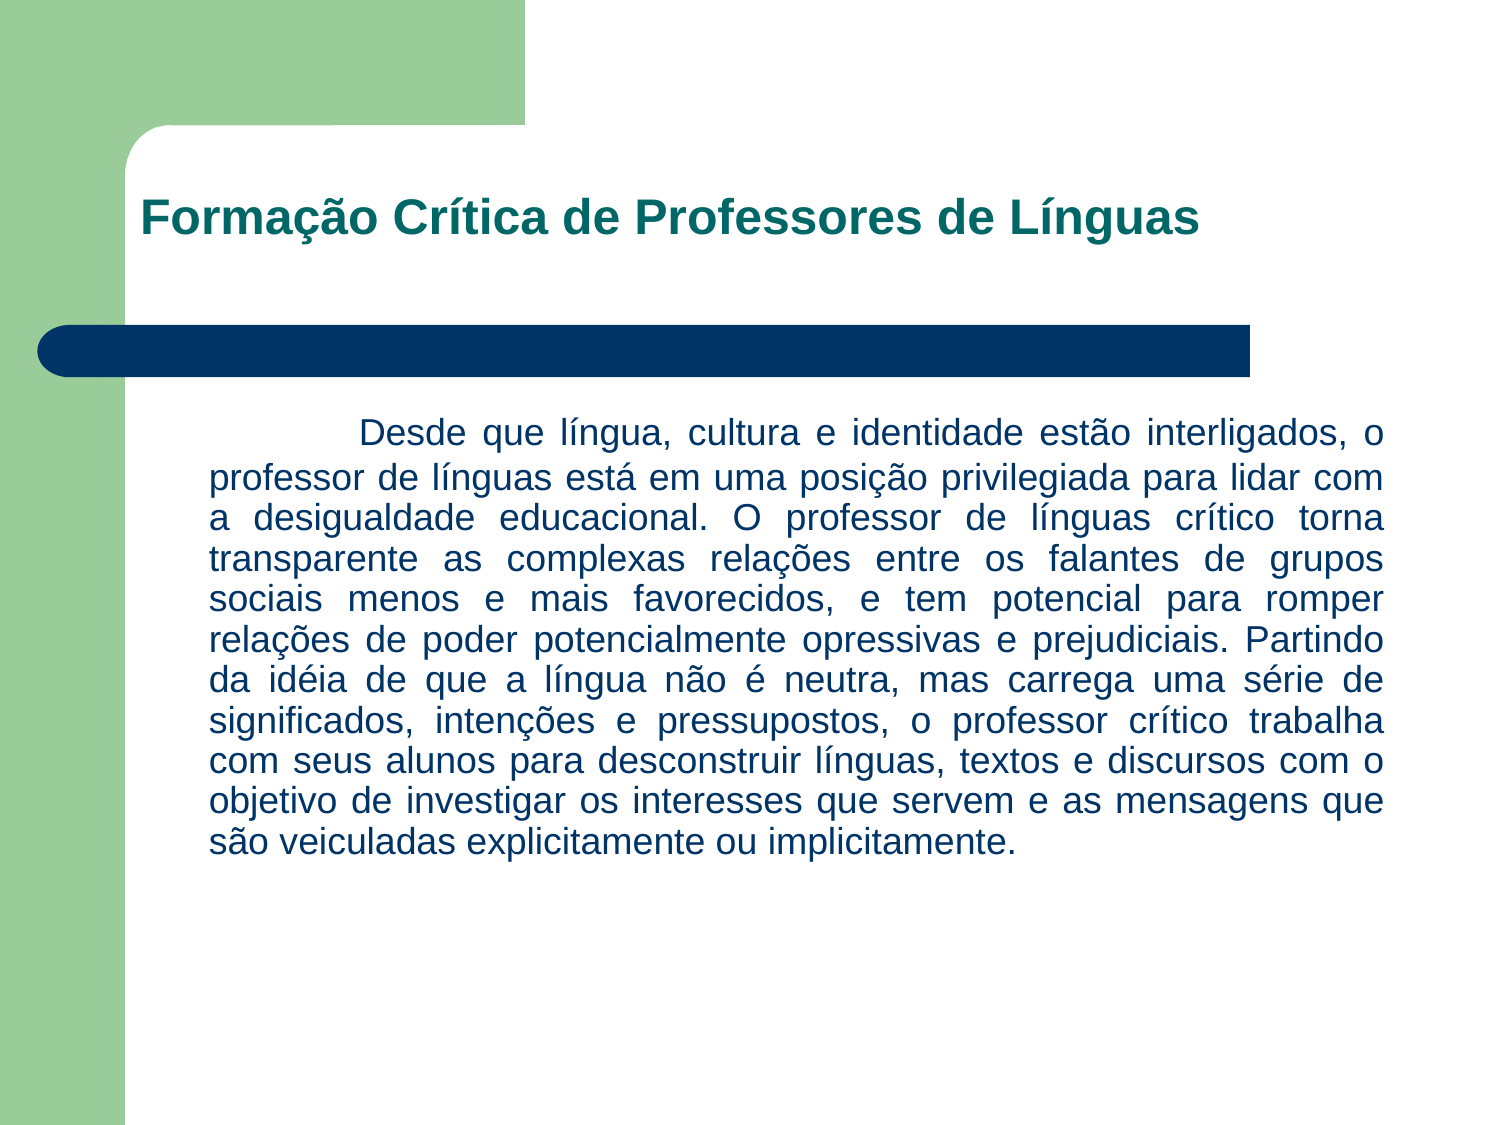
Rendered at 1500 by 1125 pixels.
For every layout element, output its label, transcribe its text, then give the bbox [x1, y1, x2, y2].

title Formação Crítica de Professores de Línguas [124, 124, 1426, 313]
list Desde que língua, cultura e identidade estão interligados, o professor de línguas está em uma posição privilegiada para lidar com a desigualdade educacional. O professor de línguas crítico torna transparente as complexas relações entre os falantes de grupos sociais menos e mais favorecidos, e tem potencial para romper relações de poder potencialmente opressivas e prejudiciais. Partindo da idéia de que a língua não é neutra, mas carrega uma série de significados, intenções e pressupostos, o professor crítico trabalha com seus alunos para desconstruir línguas, textos e discursos com o objetivo de investigar os interesses que servem e as mensagens que são veiculadas explicitamente ou implicitamente. [137, 387, 1400, 999]
